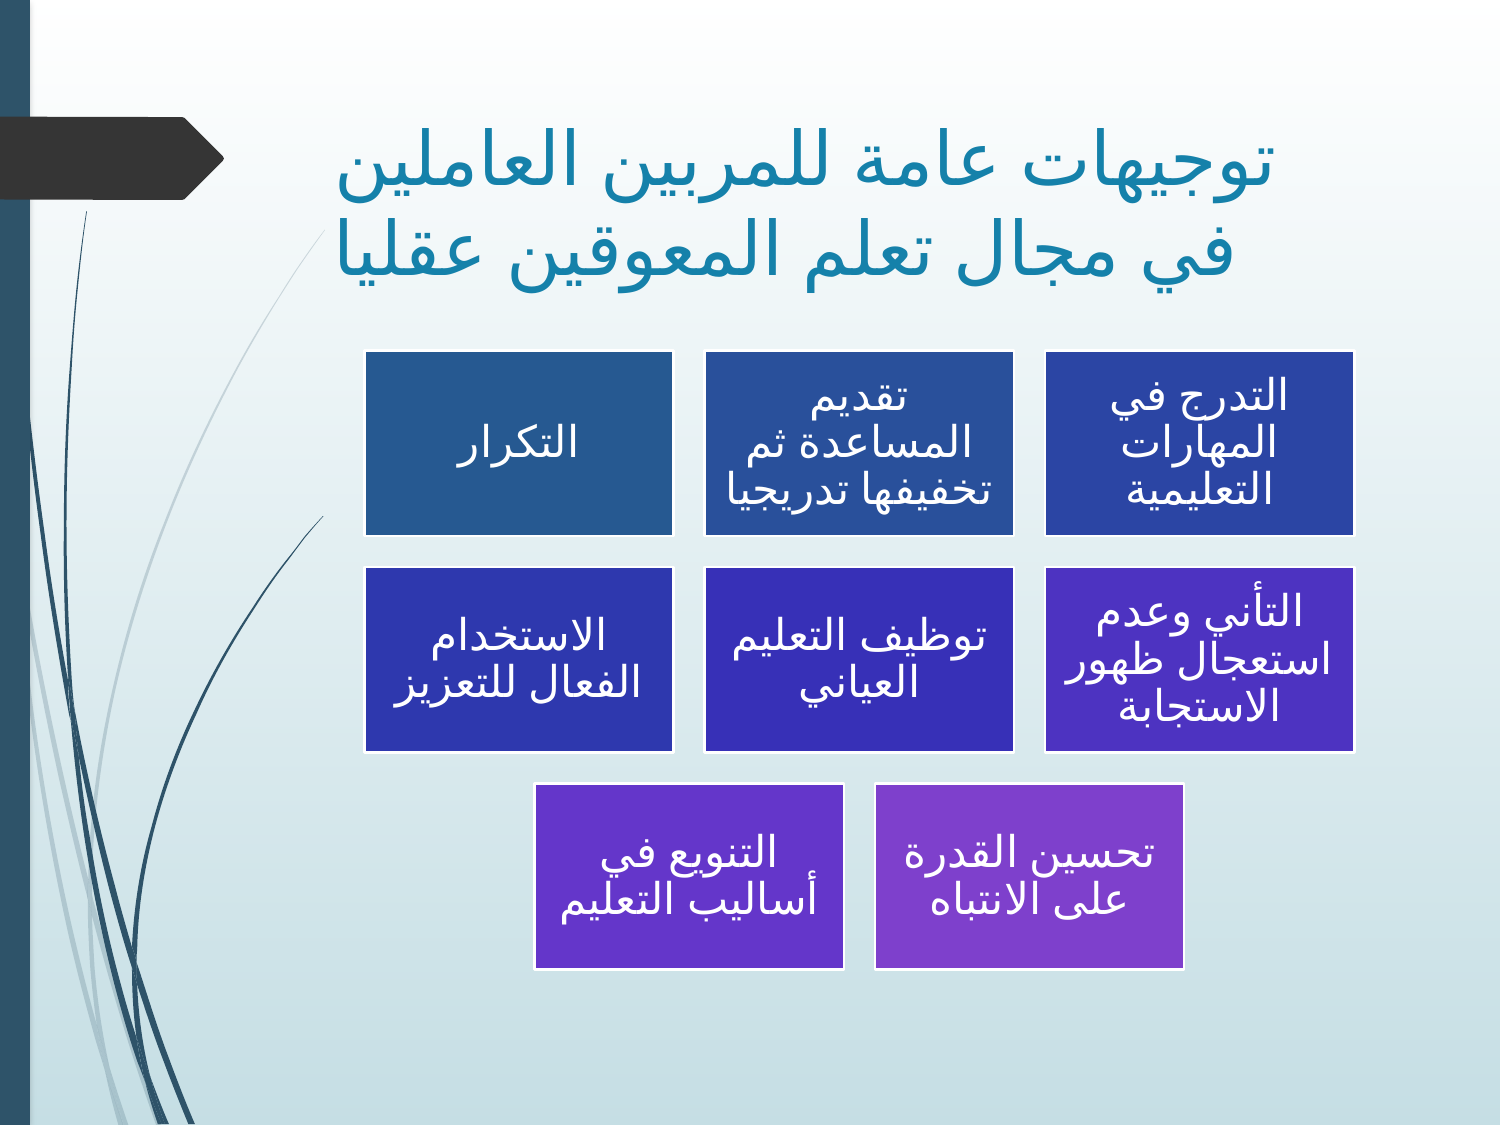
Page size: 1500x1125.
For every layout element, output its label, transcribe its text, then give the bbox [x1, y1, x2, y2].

title توجيهات عامة للمربين العاملين في مجال تعلم المعوقين عقليا [319, 102, 1400, 313]
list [318, 349, 1401, 971]
